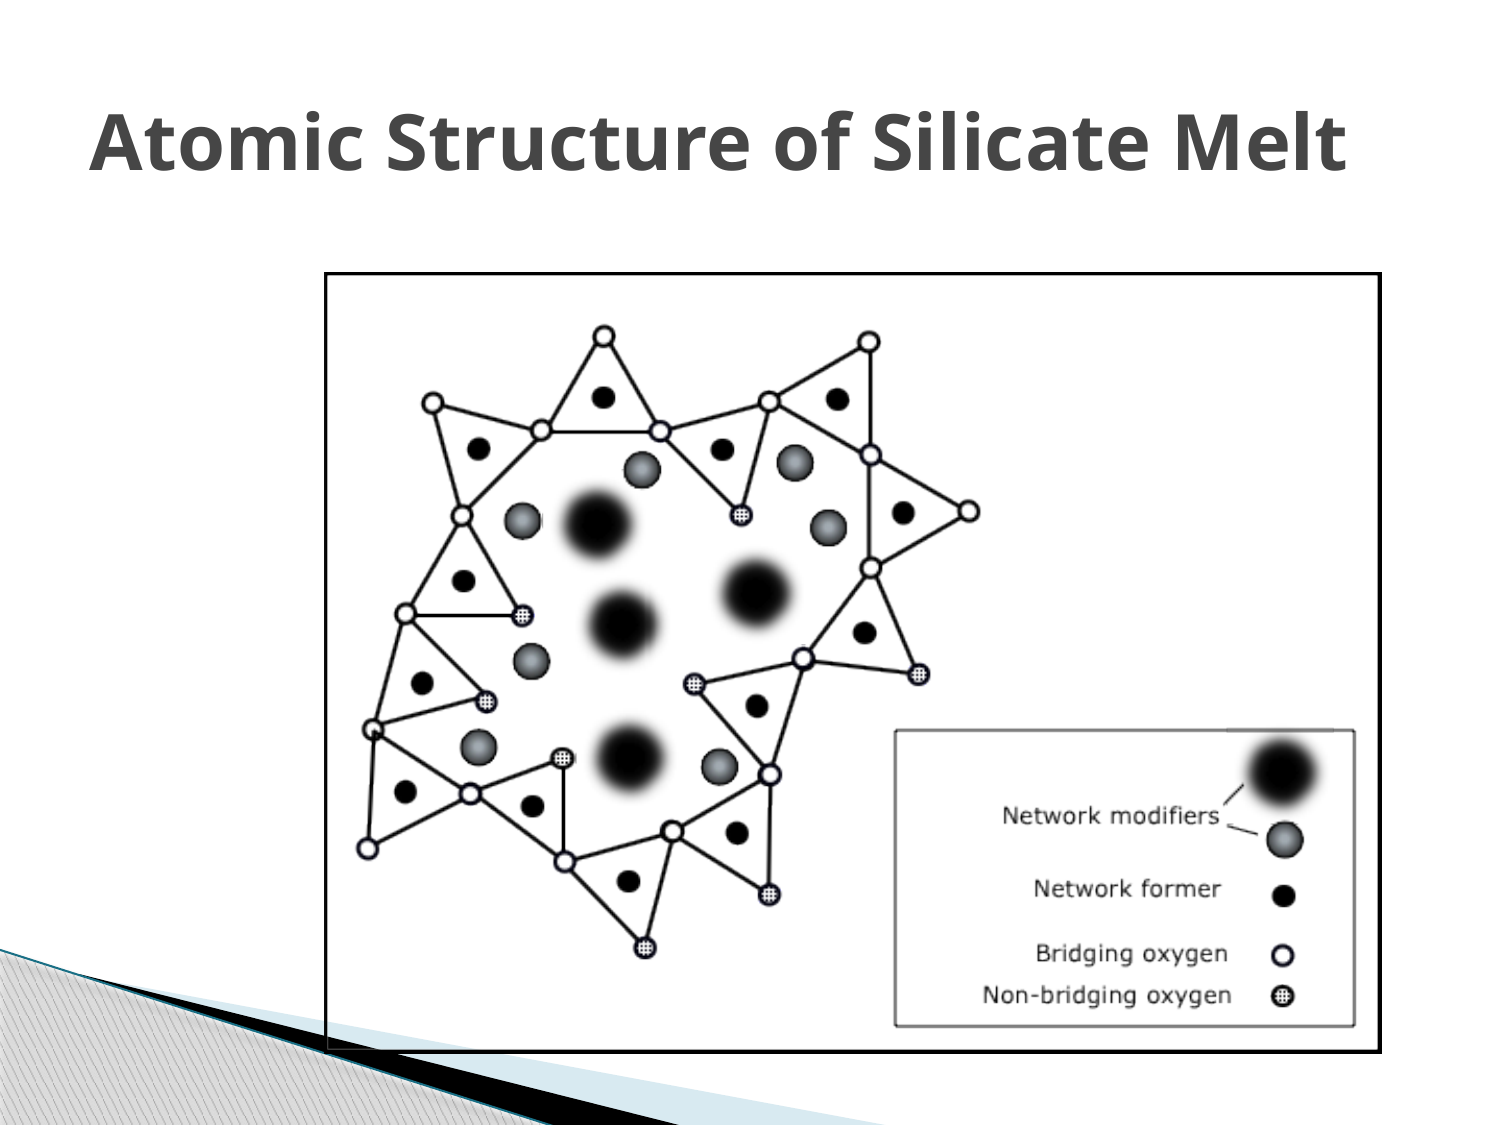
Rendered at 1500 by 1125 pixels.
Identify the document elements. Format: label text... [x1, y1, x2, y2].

title Atomic Structure of Silicate Melt [75, 45, 1425, 233]
picture [324, 272, 1382, 1055]
